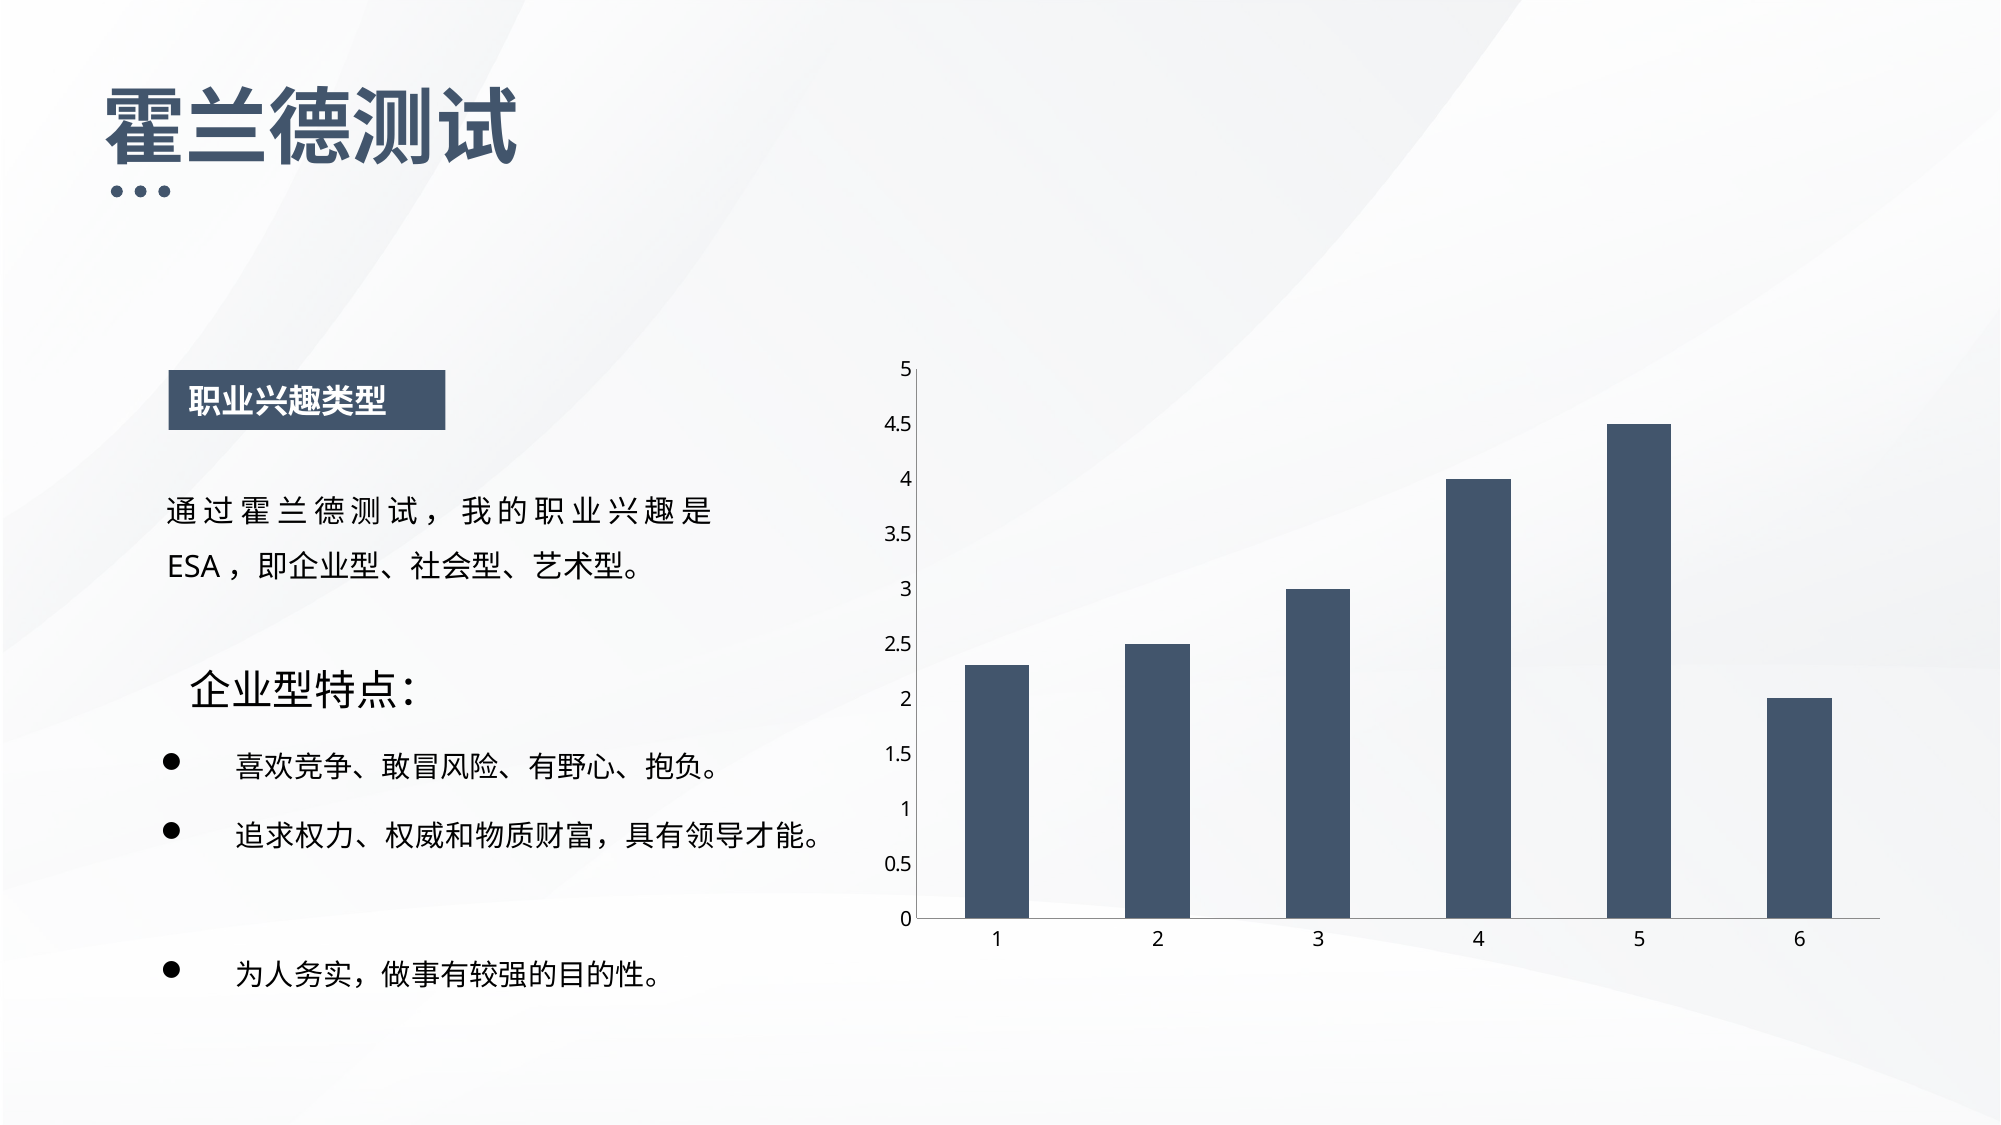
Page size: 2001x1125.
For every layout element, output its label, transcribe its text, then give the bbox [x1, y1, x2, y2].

text_box 企业型特点： 喜欢竞争、敢冒风险、有野心、抱负。 追求权力、权威和物质财富，具有领导才能。 为人务实，做事有较强的目的性。 [140, 653, 826, 1037]
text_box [110, 185, 171, 198]
text_box 霍兰德测试 [102, 74, 1850, 175]
text_box 职业兴趣类型 [168, 370, 446, 430]
chart [863, 341, 1901, 965]
text_box 通过霍兰德测试，我的职业兴趣是ESA，即企业型、社会型、艺术型。 [146, 462, 740, 629]
